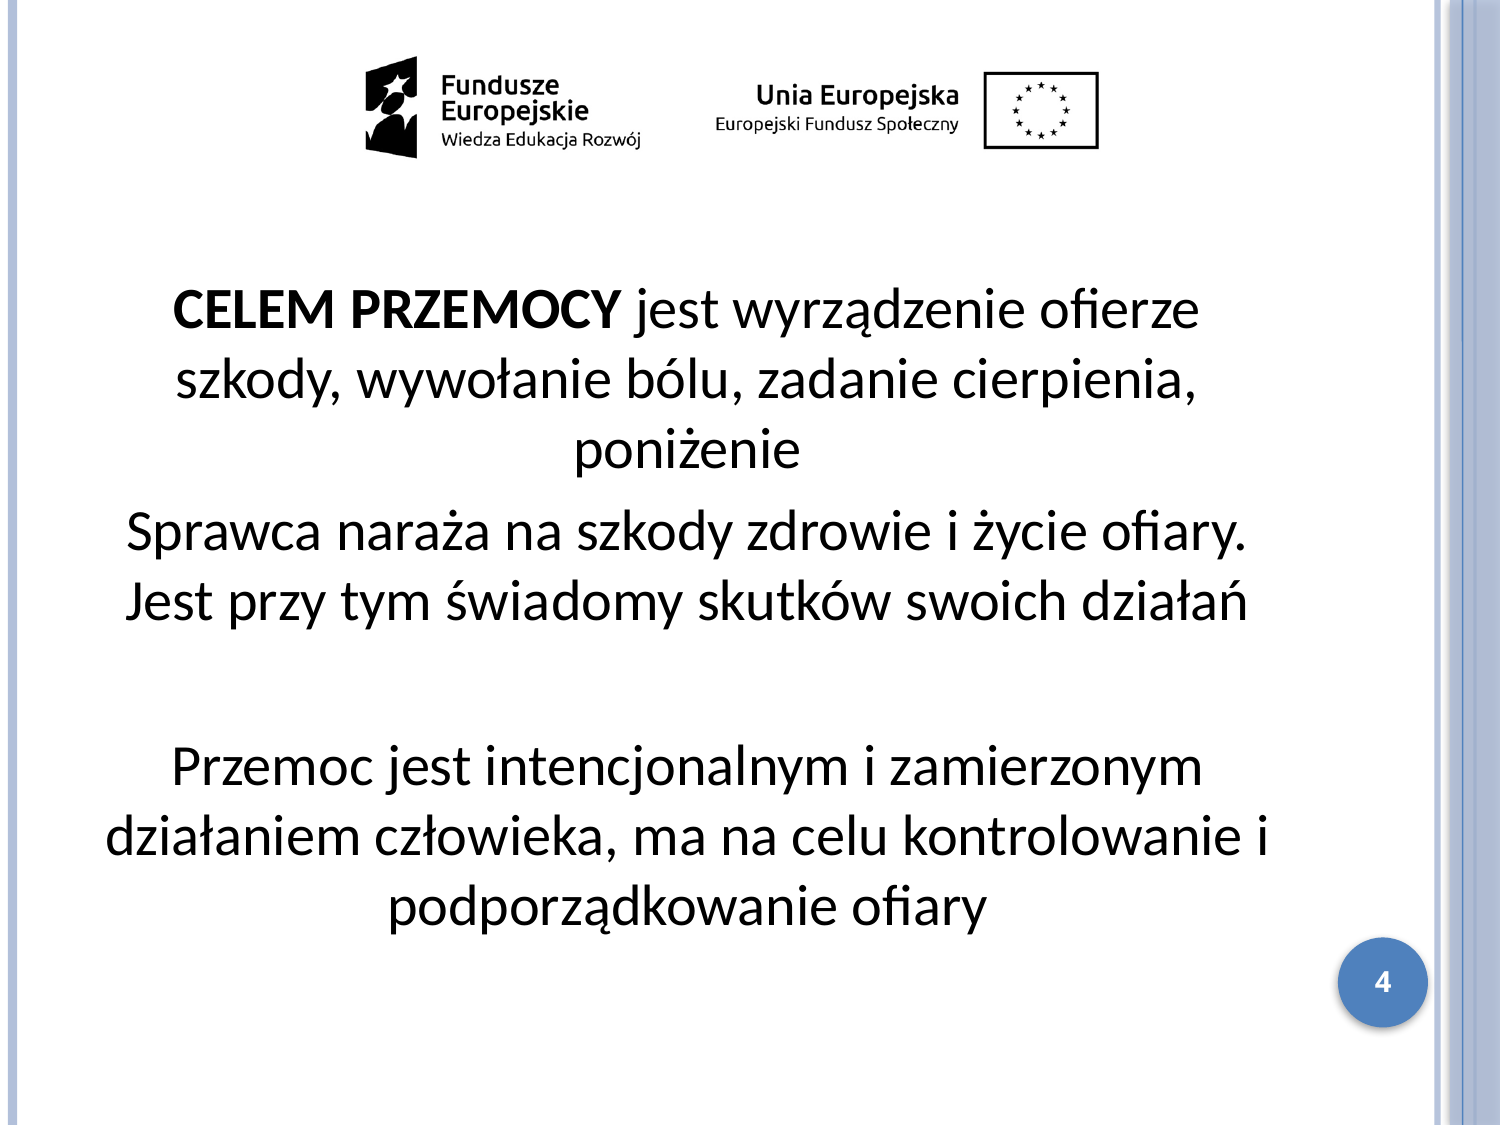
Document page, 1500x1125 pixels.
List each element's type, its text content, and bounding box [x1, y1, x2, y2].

picture [340, 30, 1124, 184]
slide_number 4 [1333, 940, 1434, 1027]
list CELEM PRZEMOCY jest wyrządzenie ofierze szkody, wywołanie bólu, zadanie cierpienia, poniżenie Sprawca naraża na szkody zdrowie i życie ofiary. Jest przy tym świadomy skutków swoich działań Przemoc jest intencjonalnym i zamierzonym działaniem człowieka, ma na celu kontrolowanie i podporządkowanie ofiary [75, 262, 1300, 1062]
